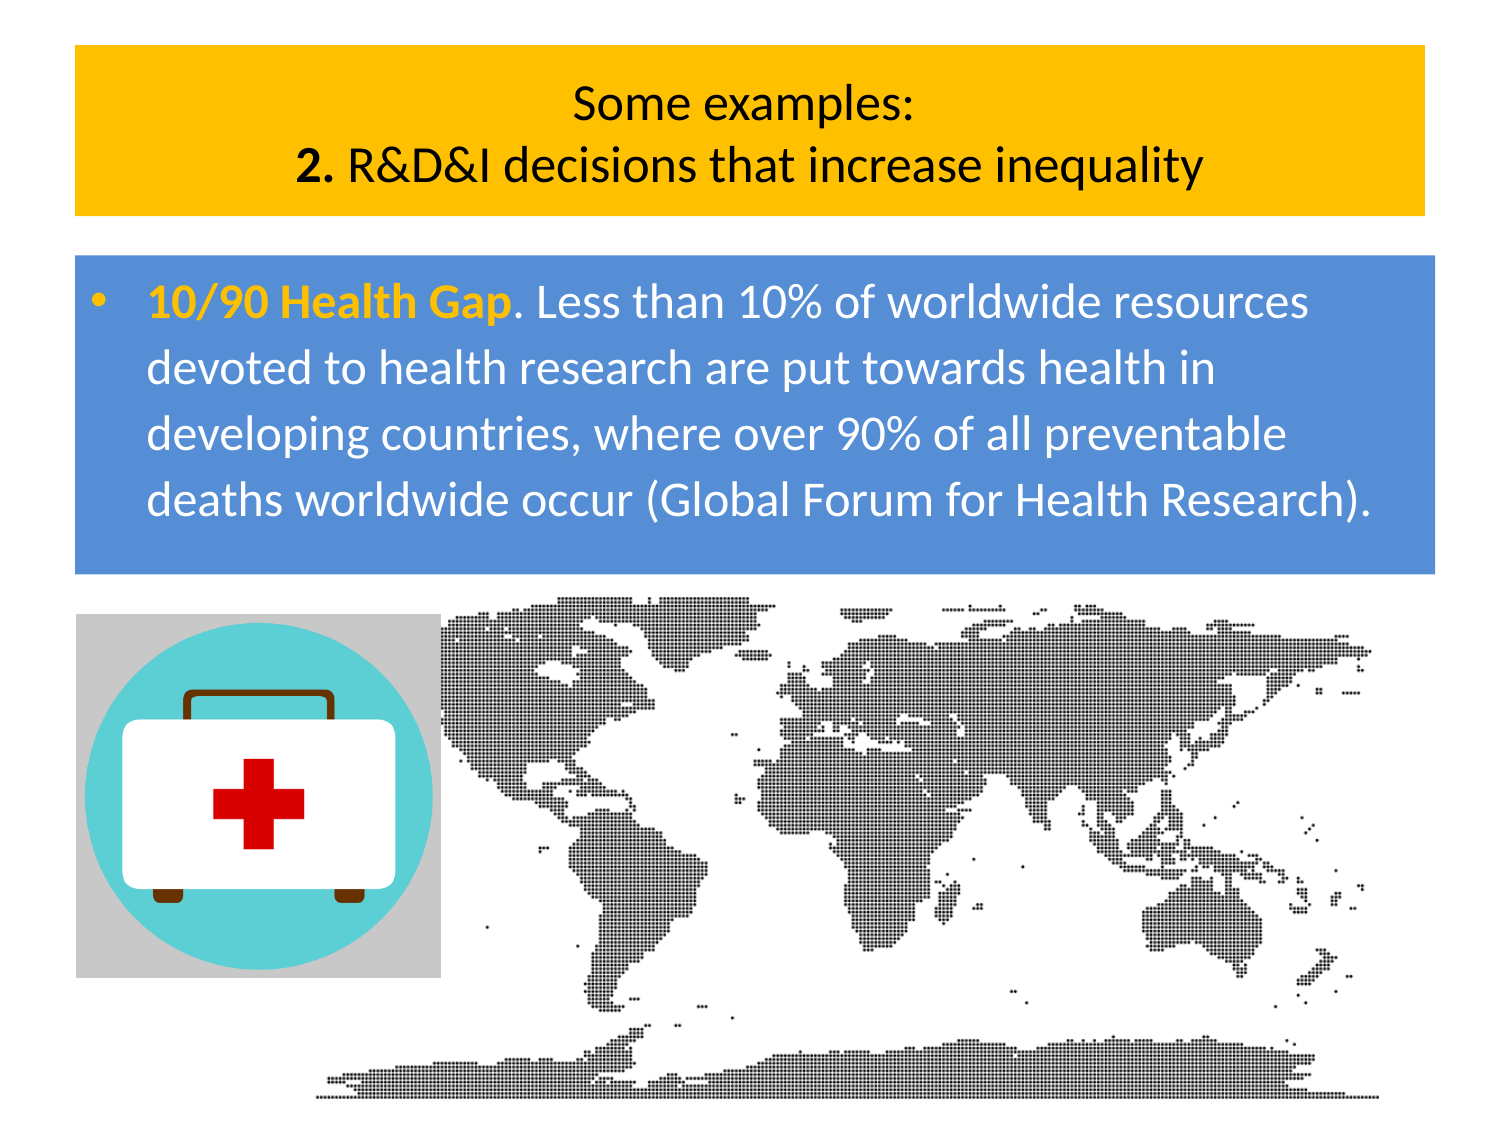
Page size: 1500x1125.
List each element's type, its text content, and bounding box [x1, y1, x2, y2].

title Some examples: 2. R&D&I decisions that increase inequality [75, 45, 1425, 217]
picture [76, 578, 1380, 1118]
list 10/90 Health Gap. Less than 10% of worldwide resources devoted to health research are put towards health in developing countries, where over 90% of all preventable deaths worldwide occur (Global Forum for Health Research). [75, 255, 1436, 575]
